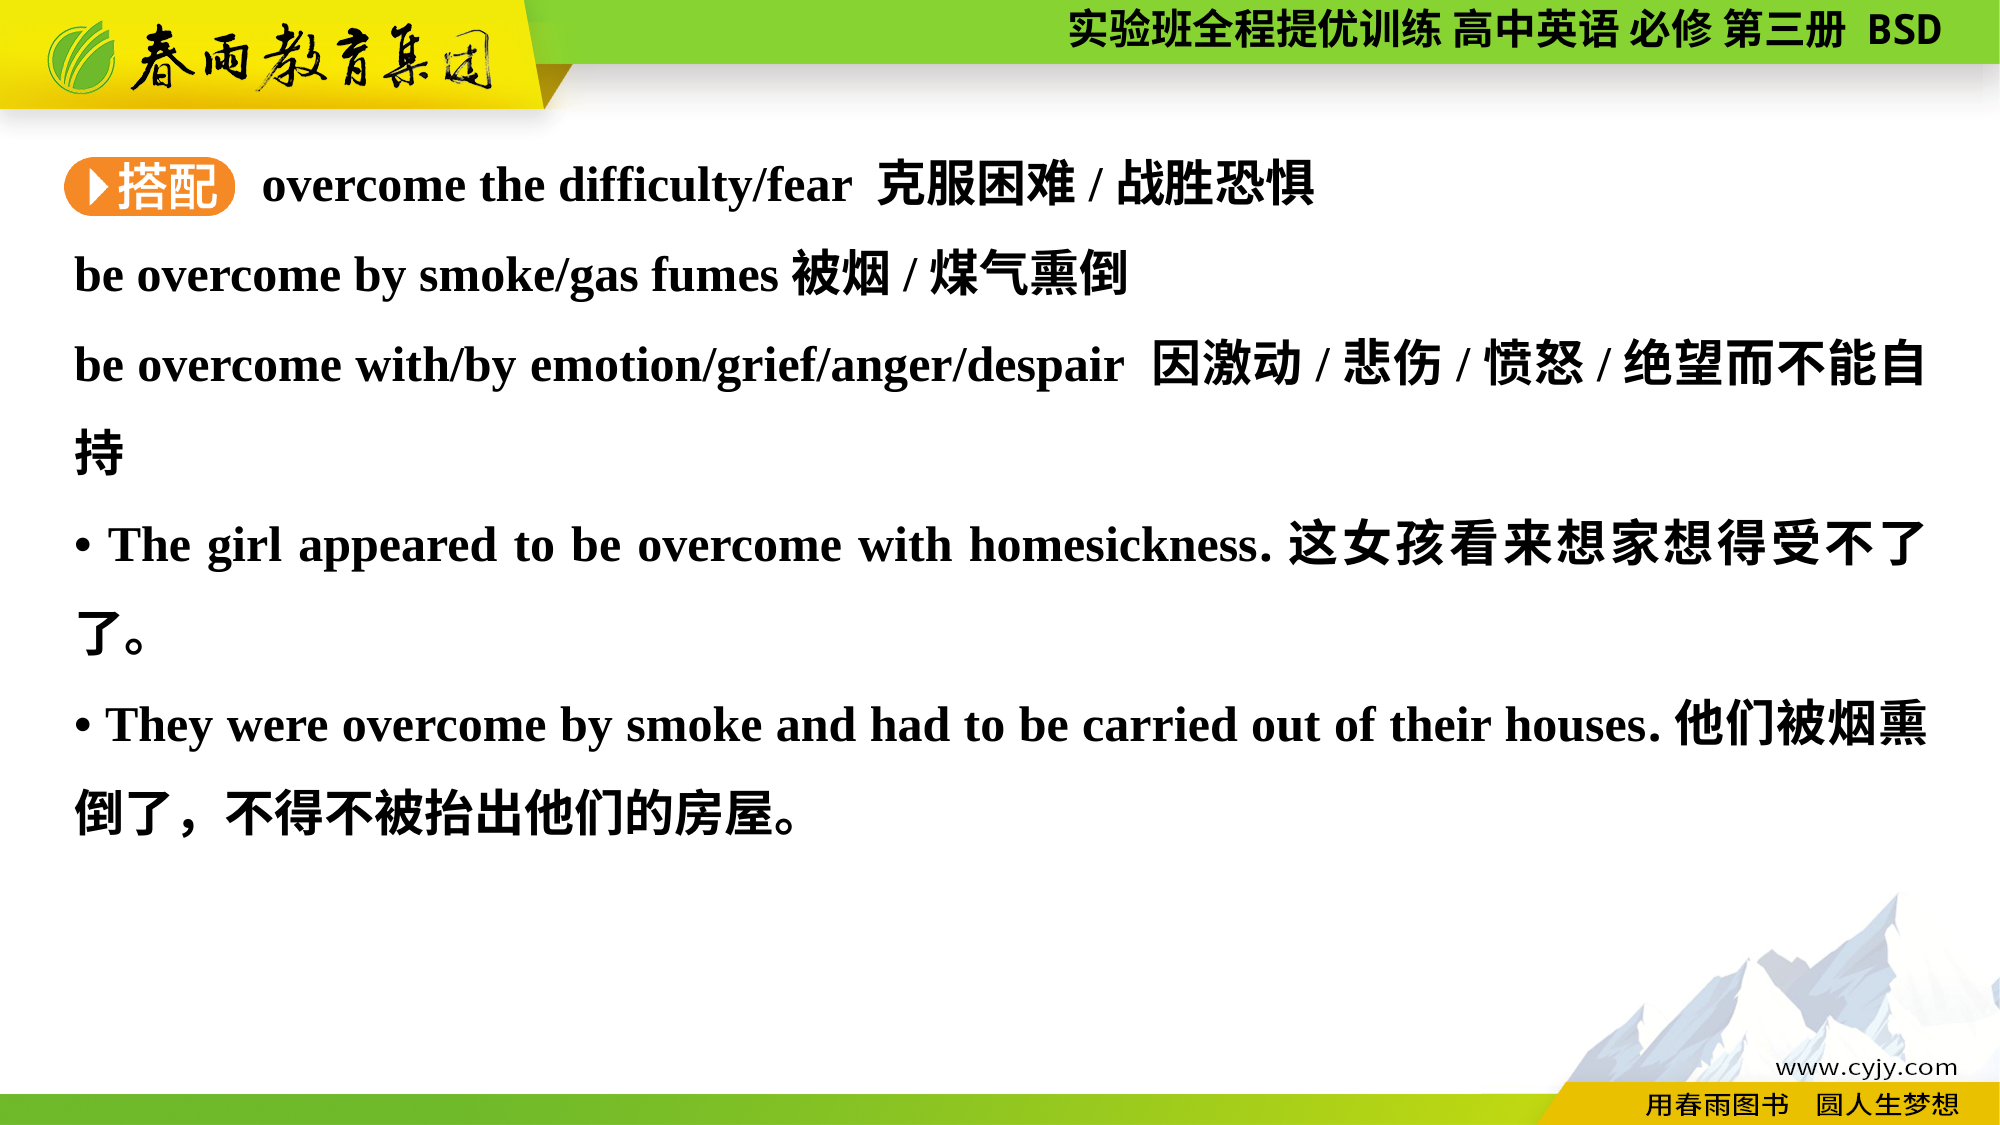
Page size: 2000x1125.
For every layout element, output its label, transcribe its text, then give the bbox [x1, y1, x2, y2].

list overcome the difficulty/fear 克服困难/战胜恐惧 be overcome by smoke/gas fumes被烟/煤气熏倒 be overcome with/by emotion/grief/anger/despair 因激动/悲伤/愤怒/绝望而不能自持 • The girl appeared to be overcome with homesickness.这女孩看来想家想得受不了了。 • They were overcome by smoke and had to be carried out of their houses.他们被烟熏倒了，不得不被抬出他们的房屋。 [59, 113, 1944, 765]
picture [0, 0, 2000, 1125]
